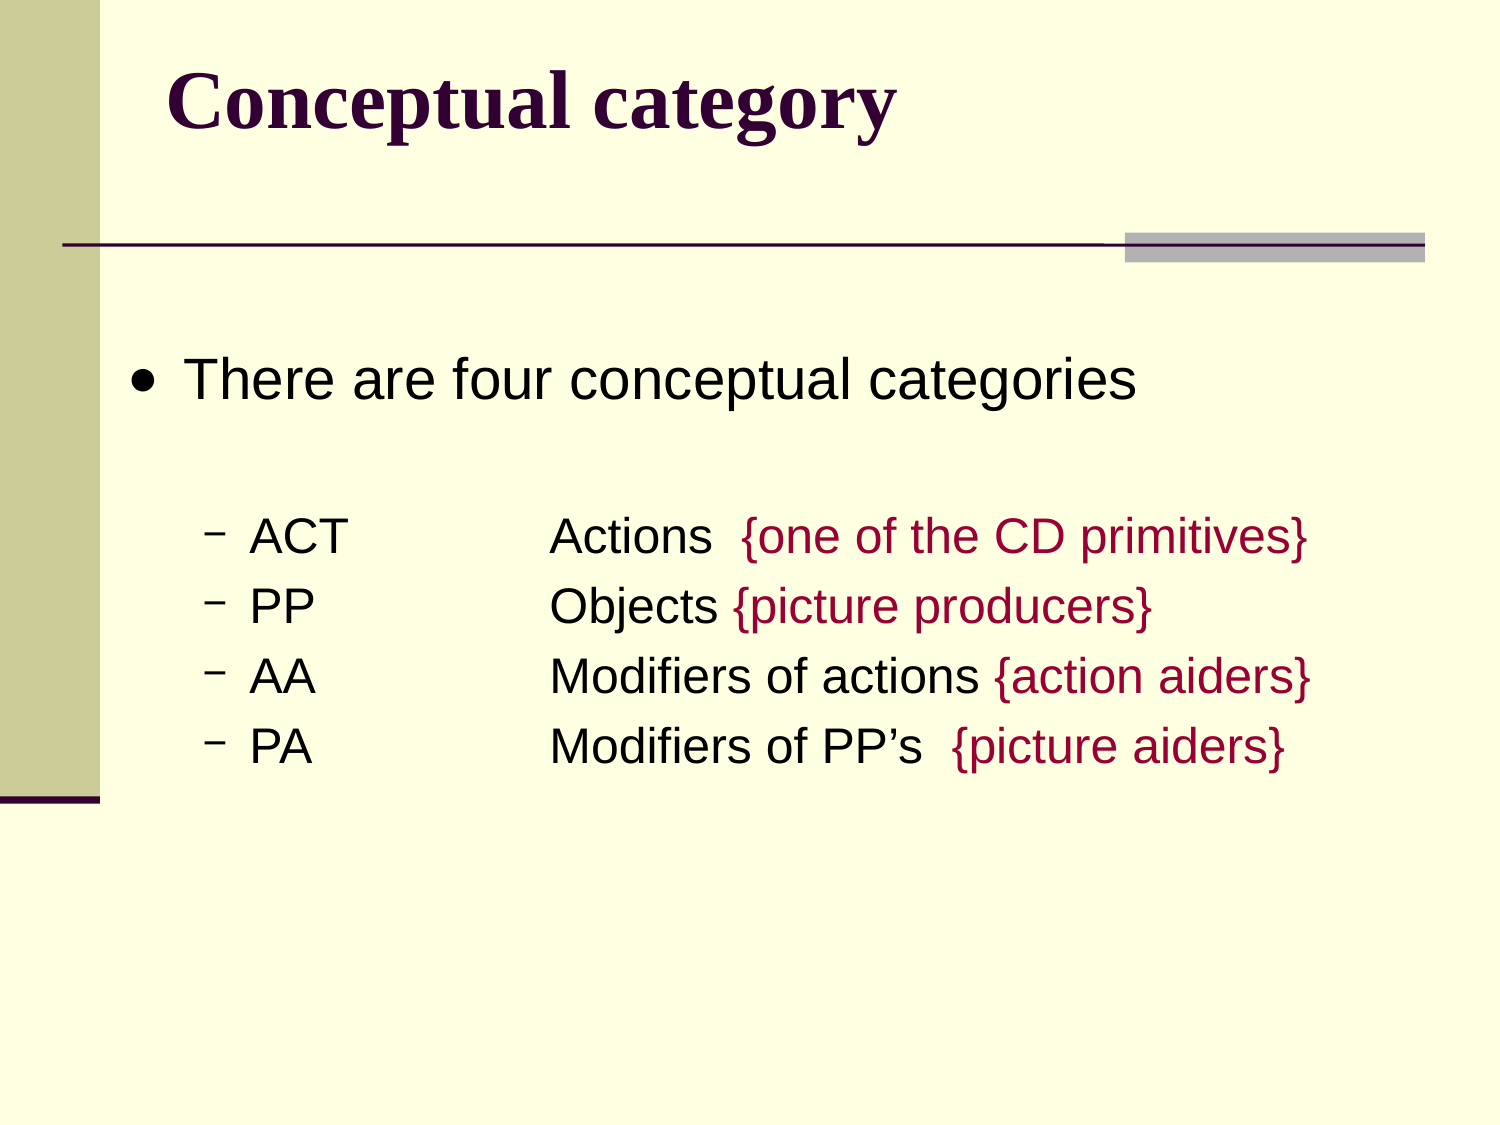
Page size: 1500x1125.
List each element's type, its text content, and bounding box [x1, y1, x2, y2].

list There are four conceptual categories ACT Actions {one of the CD primitives} PP Objects {picture producers} AA Modifiers of actions {action aiders} PA Modifiers of PP’s {picture aiders} [112, 262, 1450, 1000]
title Conceptual category [150, 45, 1425, 146]
